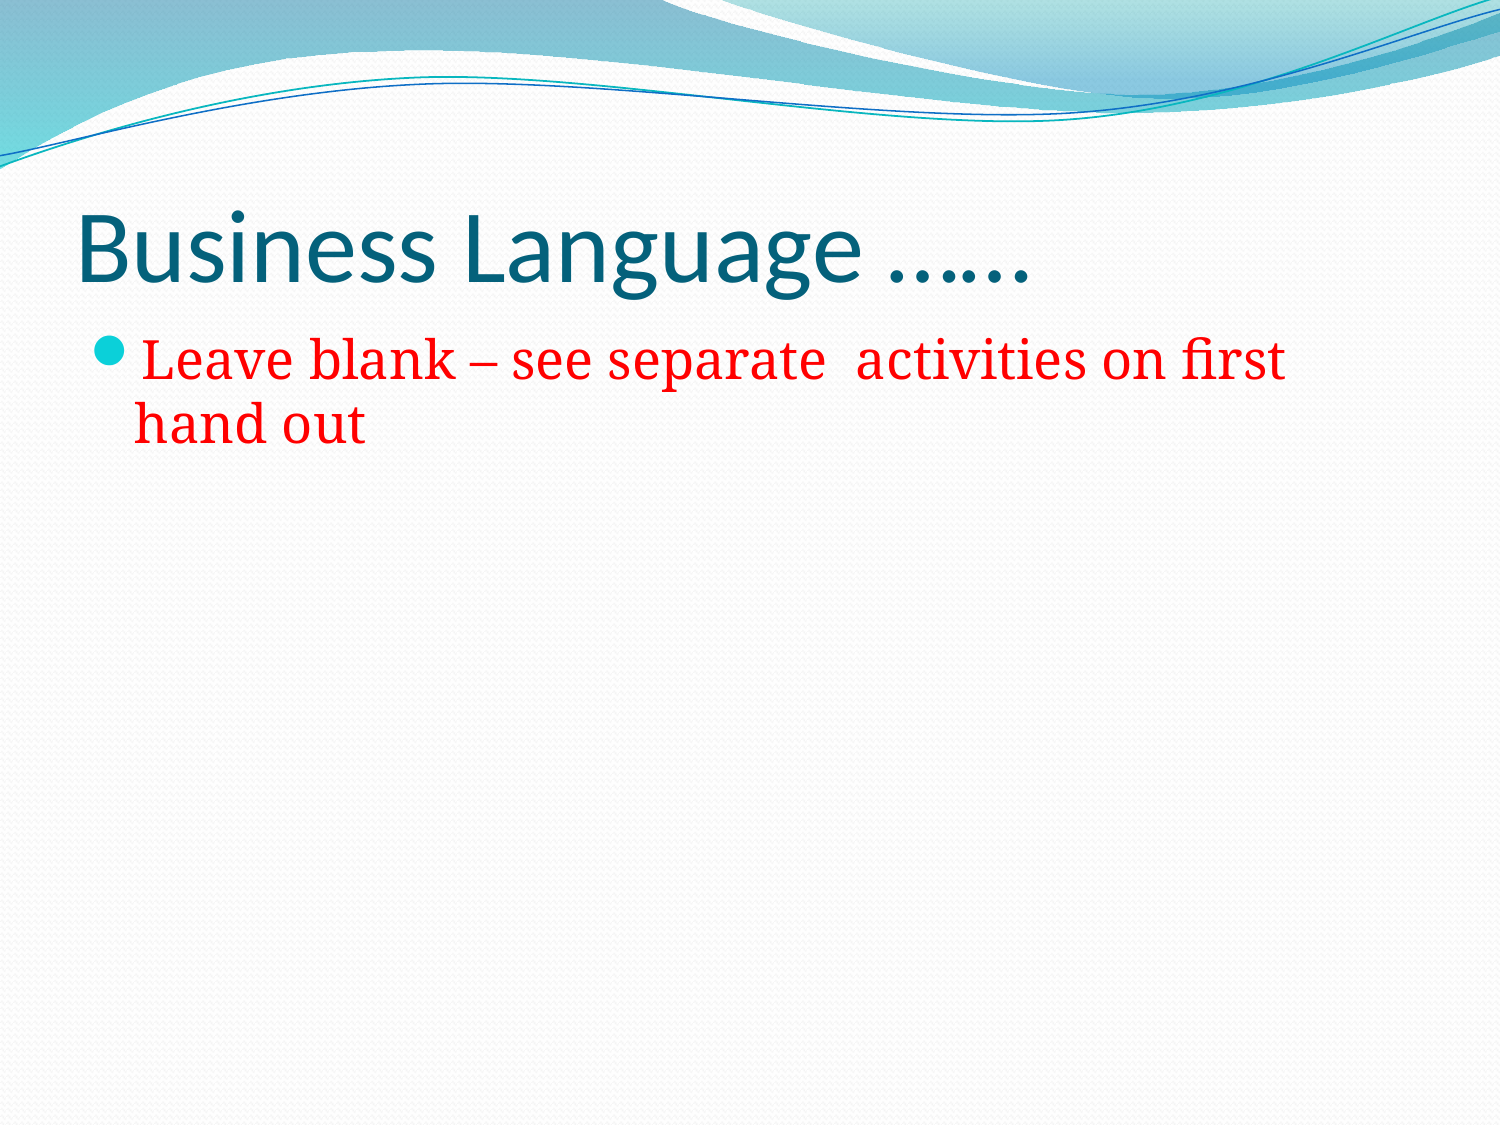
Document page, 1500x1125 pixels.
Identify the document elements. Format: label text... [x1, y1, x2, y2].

list Leave blank – see separate activities on first hand out [74, 317, 1426, 1038]
title Business Language …… [74, 115, 1426, 304]
